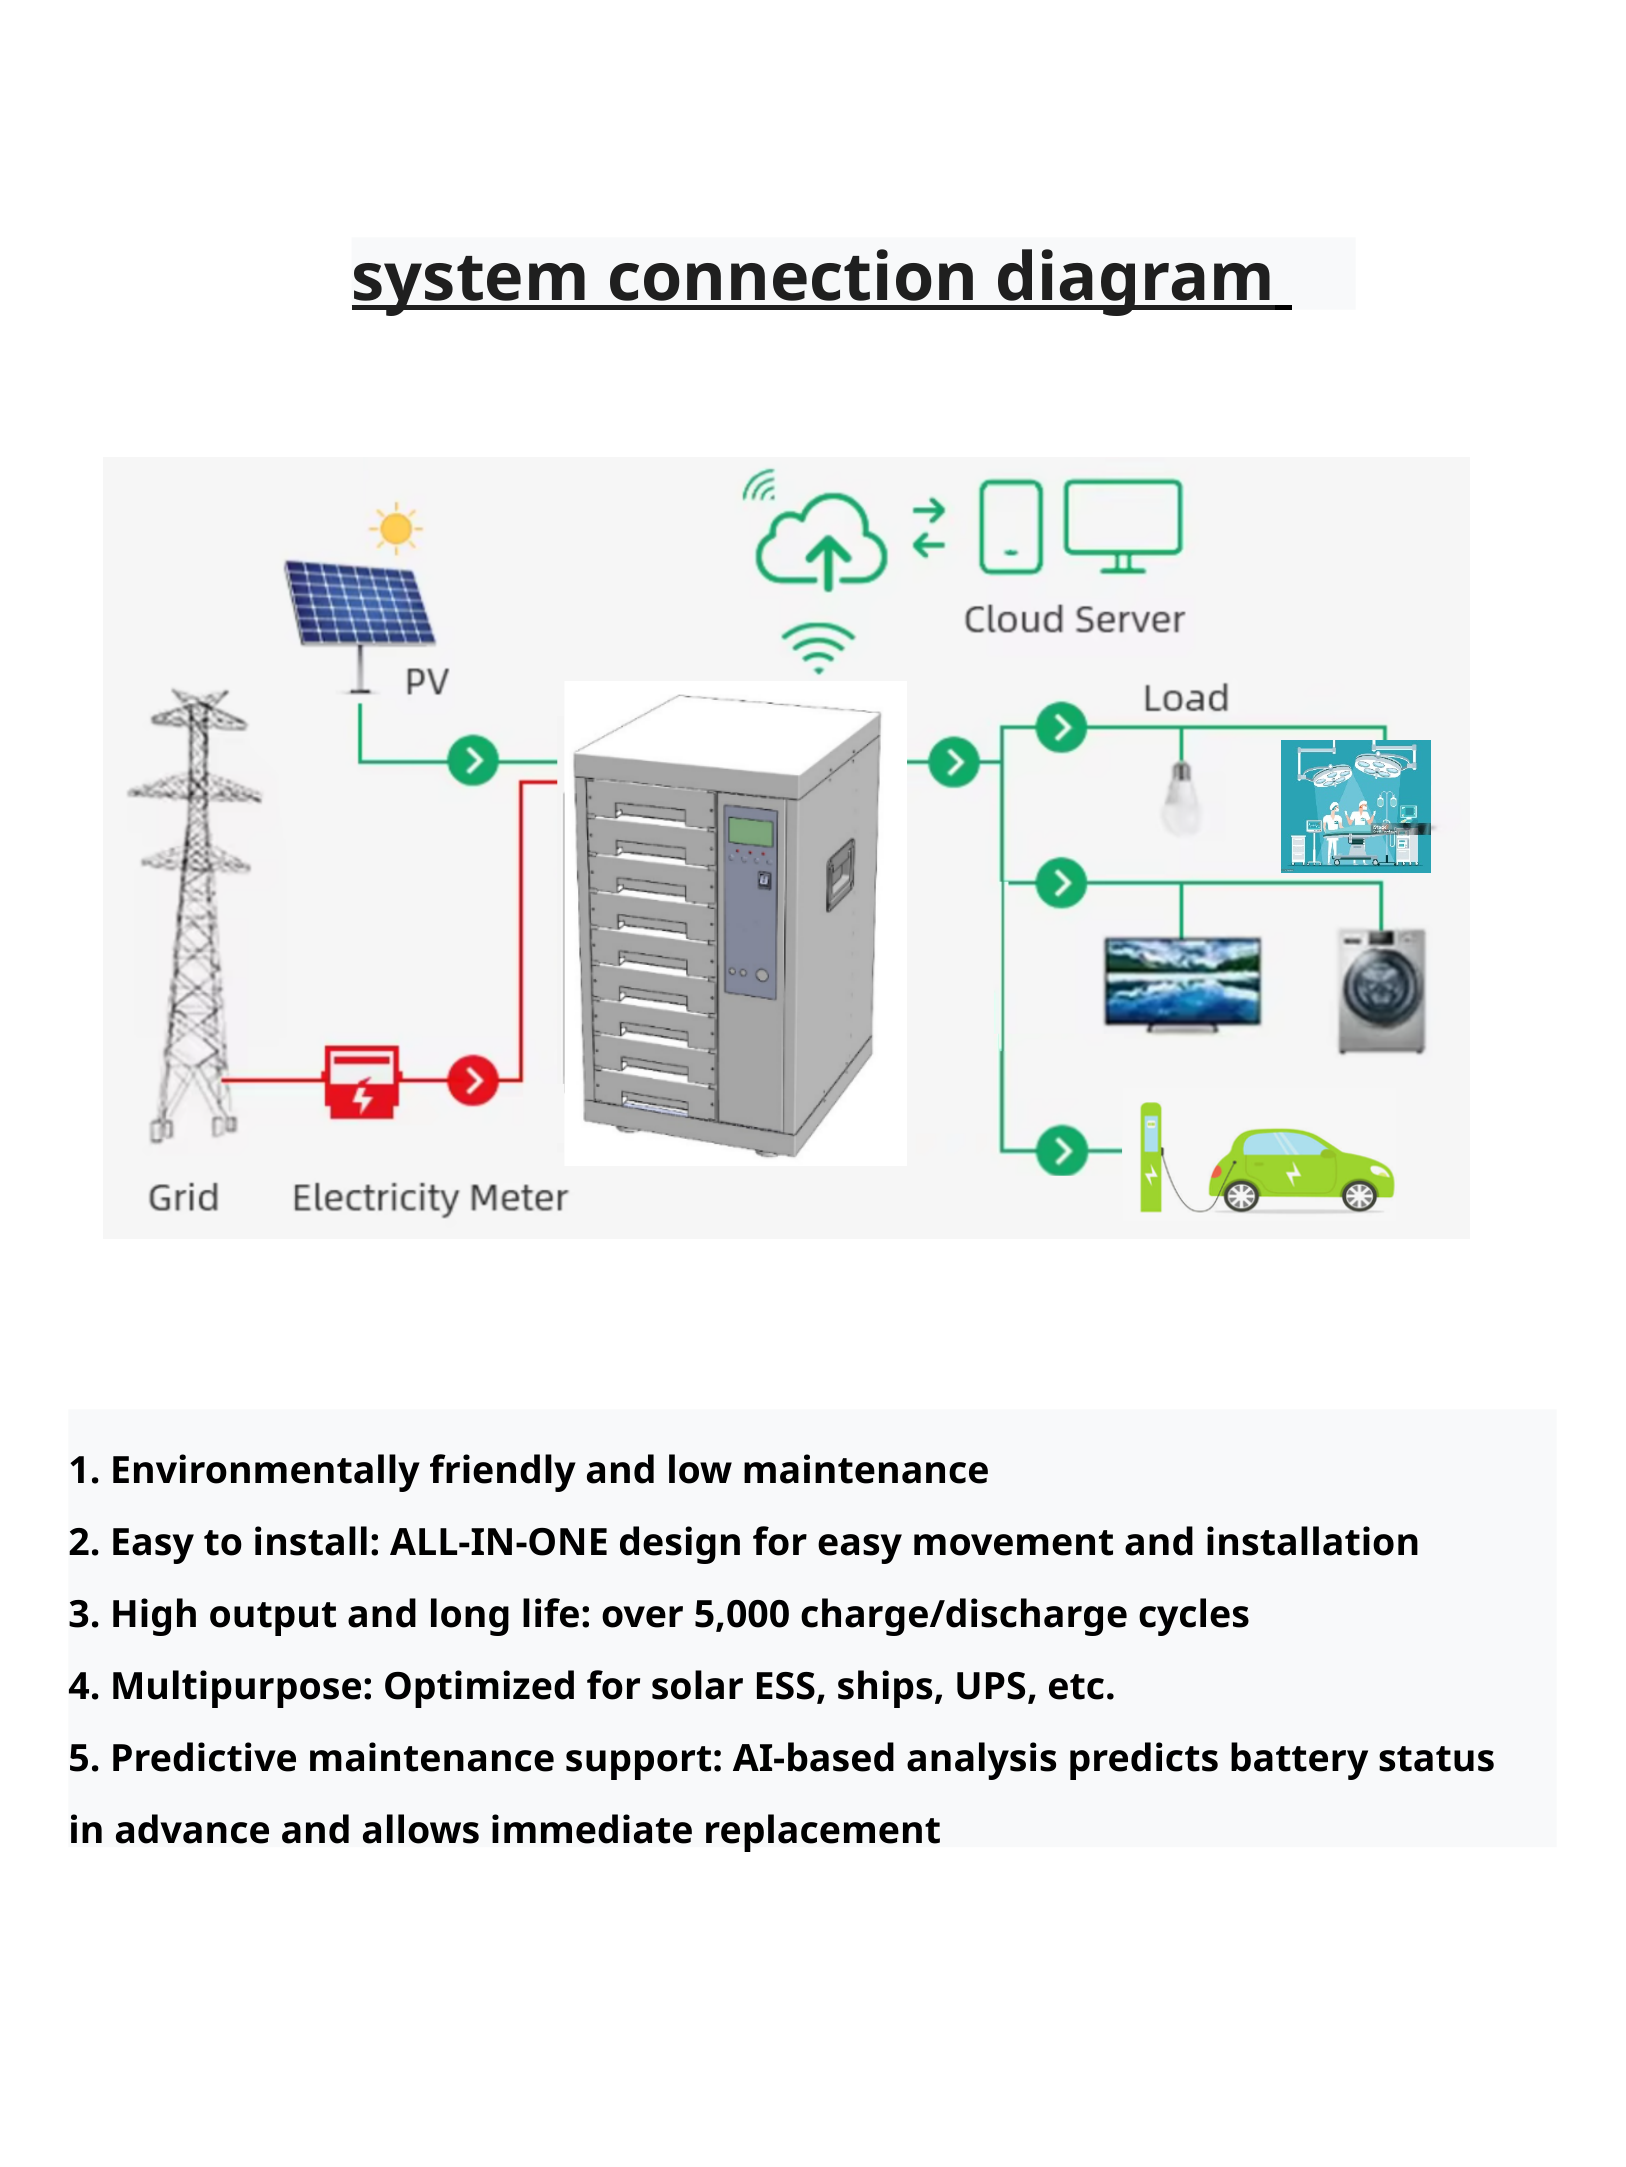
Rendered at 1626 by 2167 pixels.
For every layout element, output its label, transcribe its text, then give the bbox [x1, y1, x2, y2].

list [103, 457, 1470, 1239]
text_box system connection diagram [351, 237, 1356, 310]
picture [1280, 740, 1431, 873]
picture [564, 681, 908, 1167]
text_box 1. Environmentally friendly and low maintenance 2. Easy to install: ALL-IN-ONE design for easy movement and installation 3. High output and long life: over 5,000 charge/discharge cycles 4. Multipurpose: Optimized for solar ESS, ships, UPS, etc. 5. Predictive maintenance support: AI-based analysis predicts battery status in advance and allows immediate replacement [68, 1409, 1557, 1848]
